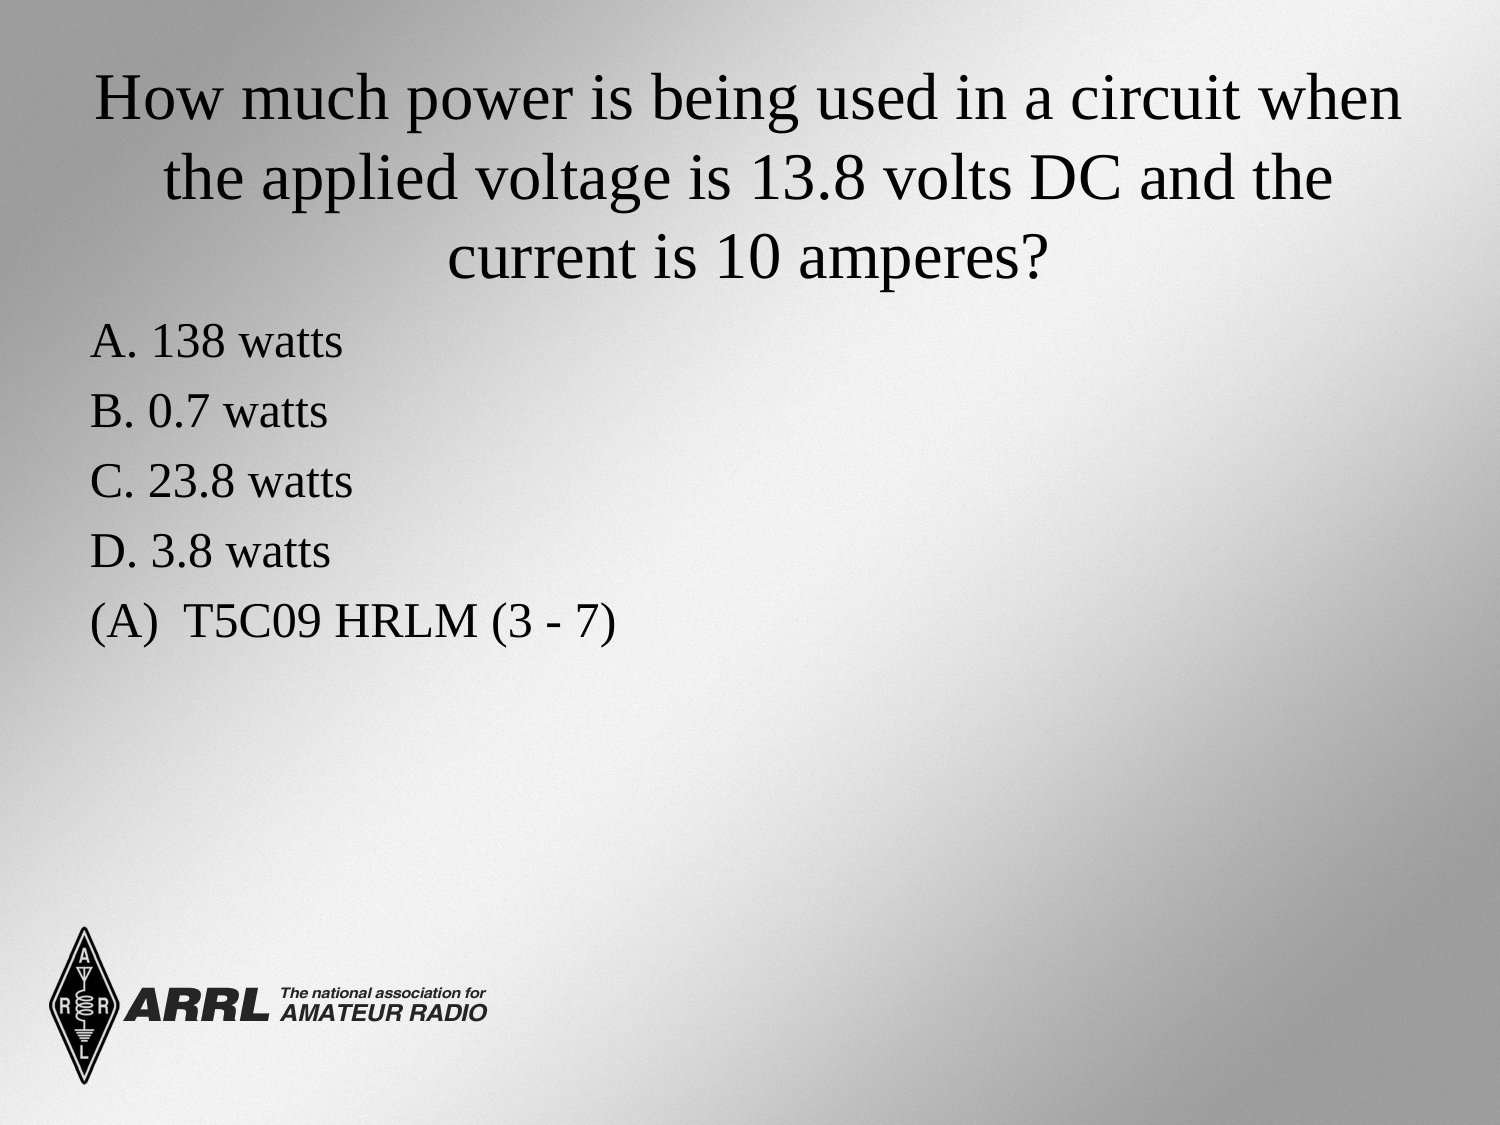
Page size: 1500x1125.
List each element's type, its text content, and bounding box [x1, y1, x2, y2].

title How much power is being used in a circuit when the applied voltage is 13.8 volts DC and the current is 10 amperes? [75, 45, 1425, 233]
picture [0, 0, 1500, 1125]
list A. 138 watts B. 0.7 watts C. 23.8 watts D. 3.8 watts (A) T5C09 HRLM (3 - 7) [75, 299, 1425, 1005]
